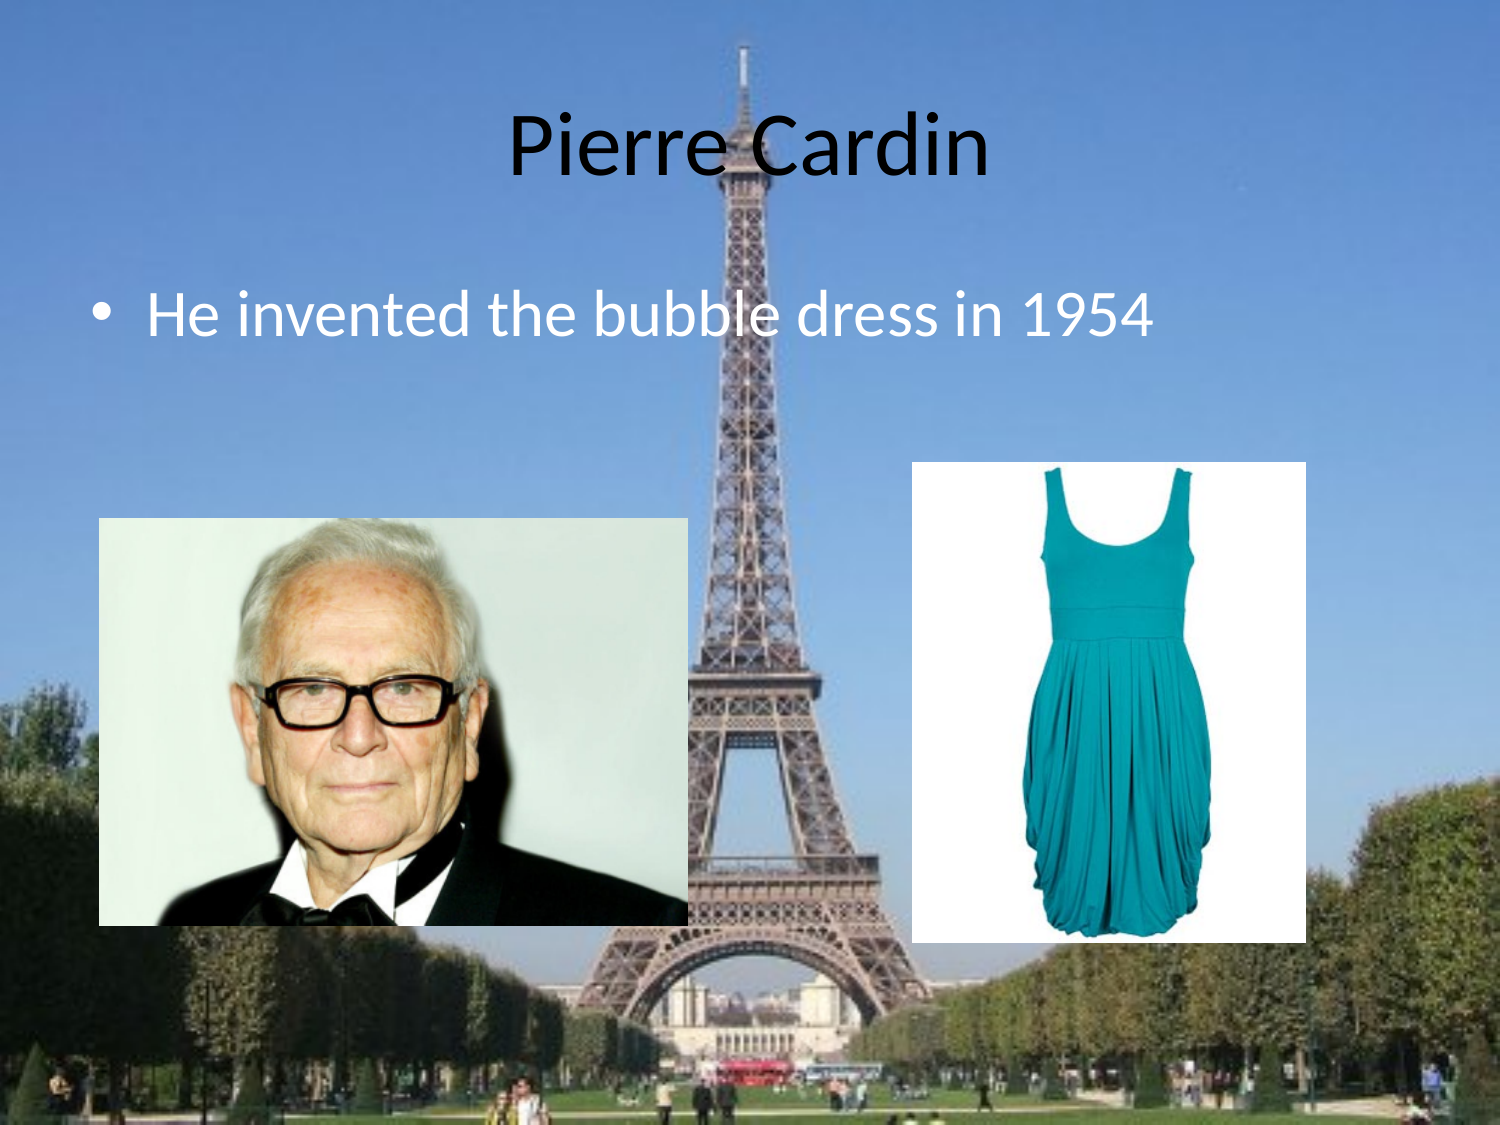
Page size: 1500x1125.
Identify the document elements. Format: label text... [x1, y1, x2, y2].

title Pierre Cardin [74, 44, 1426, 233]
picture [0, 0, 1500, 1125]
list He invented the bubble dress in 1954 [74, 262, 1426, 1006]
